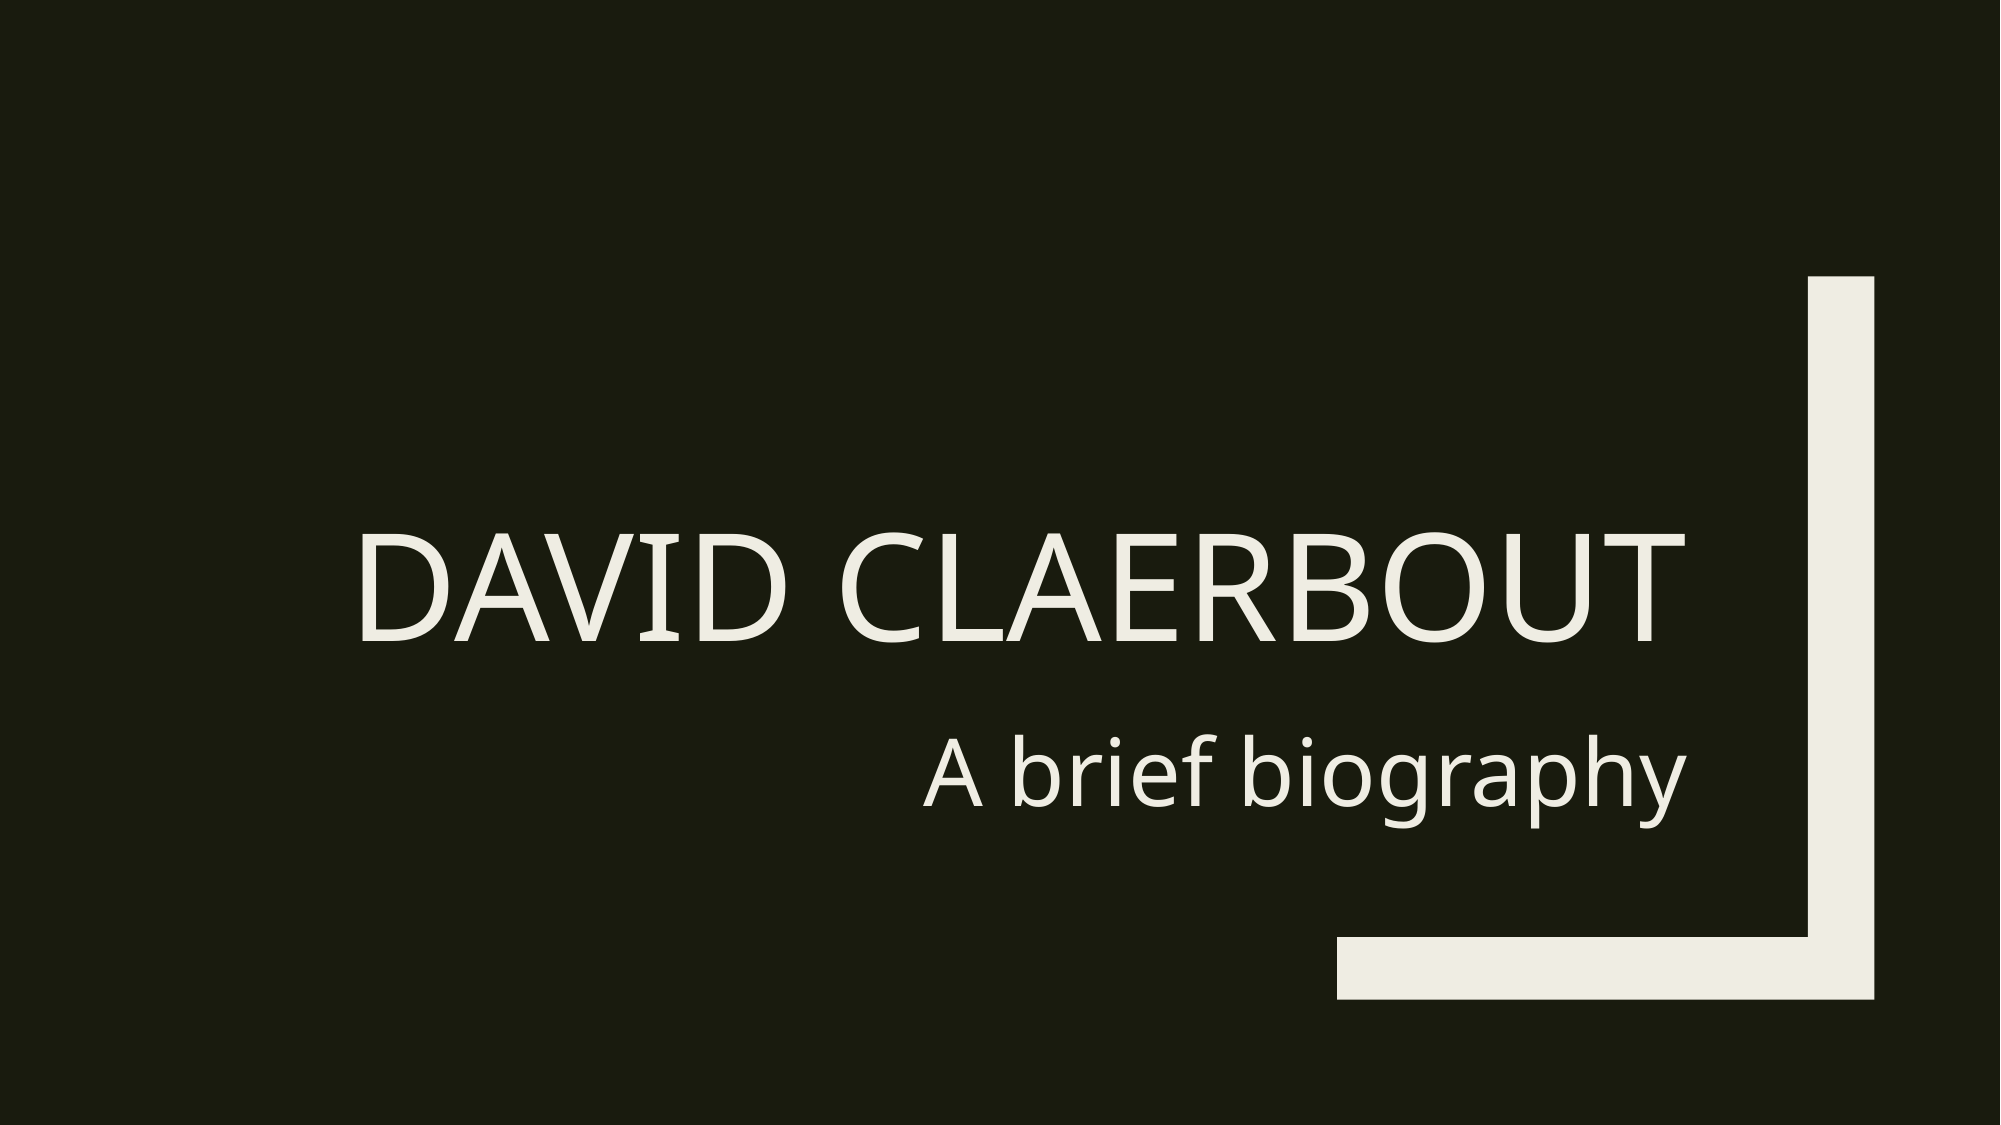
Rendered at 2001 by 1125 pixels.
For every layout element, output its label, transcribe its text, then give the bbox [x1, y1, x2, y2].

title David Claerbout [125, 213, 1703, 682]
list A brief biography [125, 691, 1703, 880]
